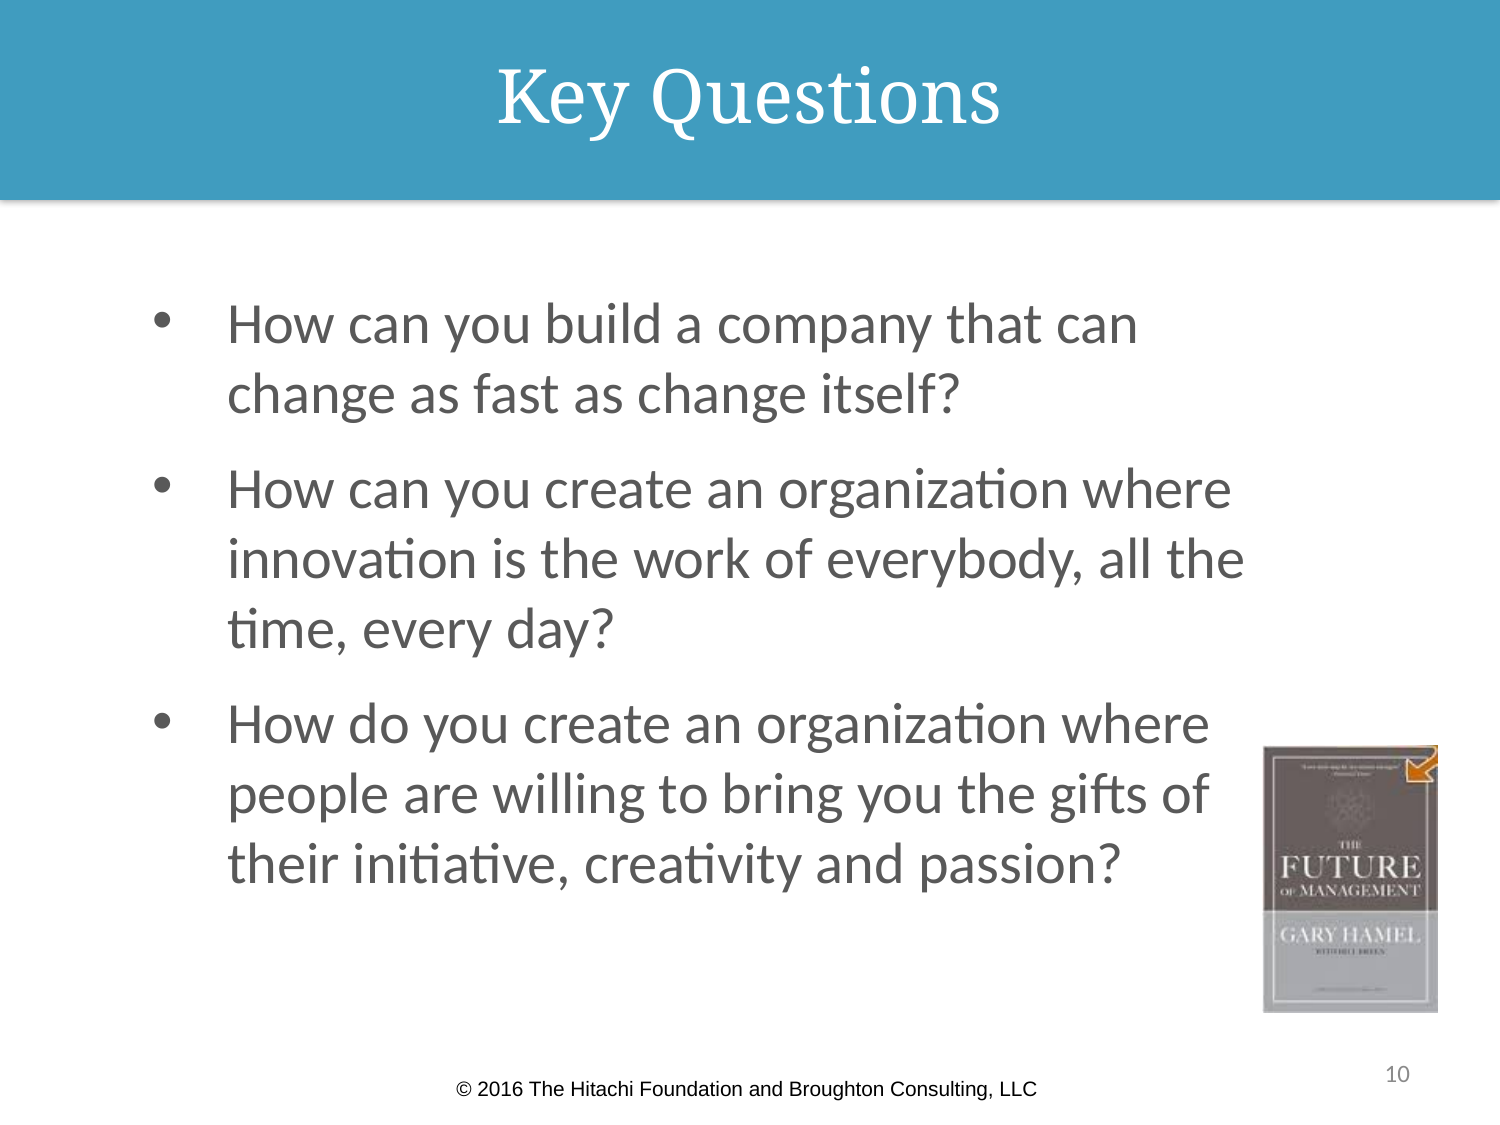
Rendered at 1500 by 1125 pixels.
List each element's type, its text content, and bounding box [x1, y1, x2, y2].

footer © 2016 The Hitachi Foundation and Broughton Consulting, LLC [399, 1067, 1100, 1100]
title Key Questions [112, 24, 1388, 163]
slide_number 10 [1074, 1042, 1425, 1103]
text_box How can you build a company that can change as fast as change itself? How can you create an organization where innovation is the work of everybody, all the time, every day? How do you create an organization where people are willing to bring you the gifts of their initiative, creativity and passion? [62, 277, 1325, 985]
picture [1262, 745, 1438, 1013]
